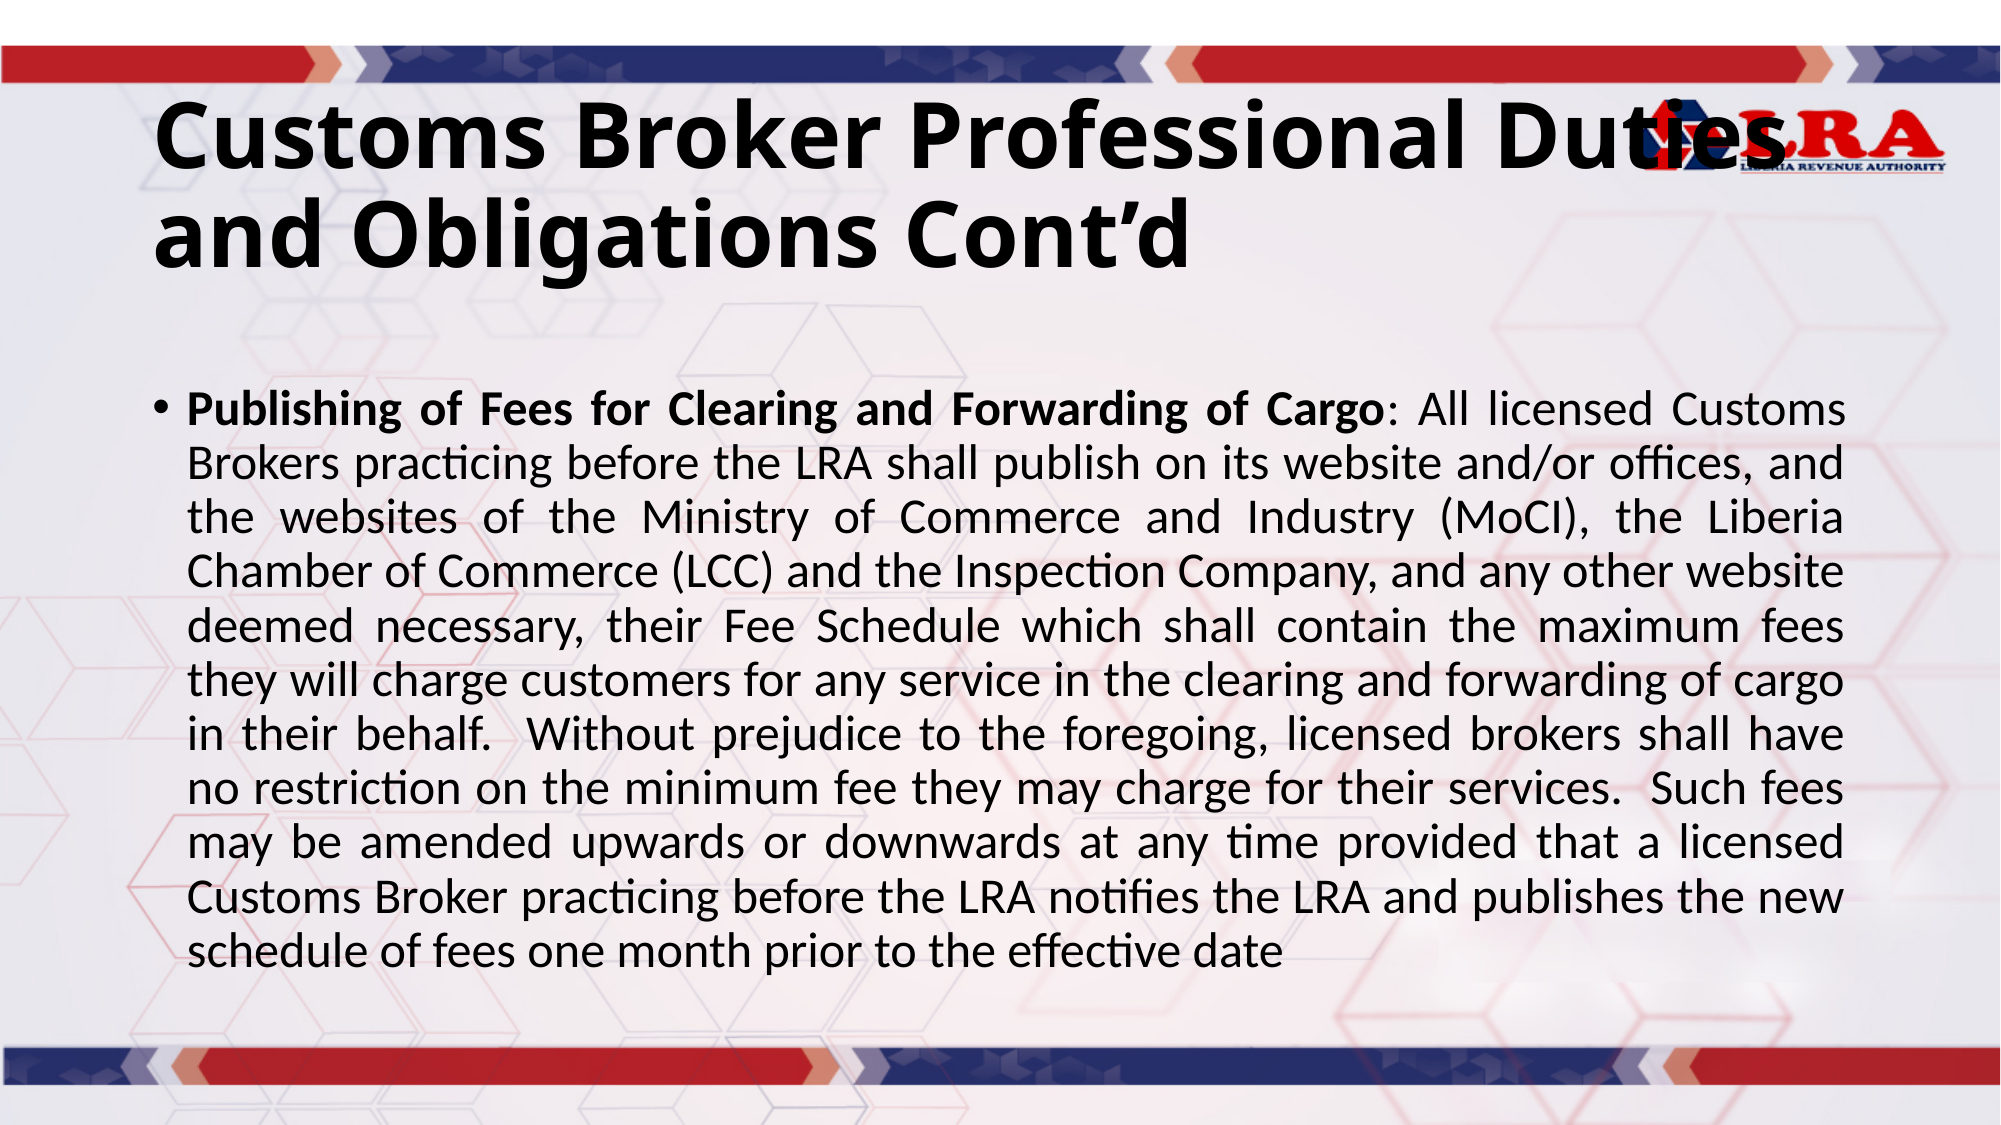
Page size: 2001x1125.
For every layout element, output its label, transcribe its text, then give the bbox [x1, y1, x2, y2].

title Customs Broker Professional Duties and Obligations Cont’d [137, 59, 1863, 299]
picture [0, 0, 2001, 1125]
list Publishing of Fees for Clearing and Forwarding of Cargo: All licensed Customs Brokers practicing before the LRA shall publish on its website and/or offices, and the websites of the Ministry of Commerce and Industry (MoCI), the Liberia Chamber of Commerce (LCC) and the Inspection Company, and any other website deemed necessary, their Fee Schedule which shall contain the maximum fees they will charge customers for any service in the clearing and forwarding of cargo in their behalf. Without prejudice to the foregoing, licensed brokers shall have no restriction on the minimum fee they may charge for their services. Such fees may be amended upwards or downwards at any time provided that a licensed Customs Broker practicing before the LRA notifies the LRA and publishes the new schedule of fees one month prior to the effective date [137, 299, 1863, 1014]
